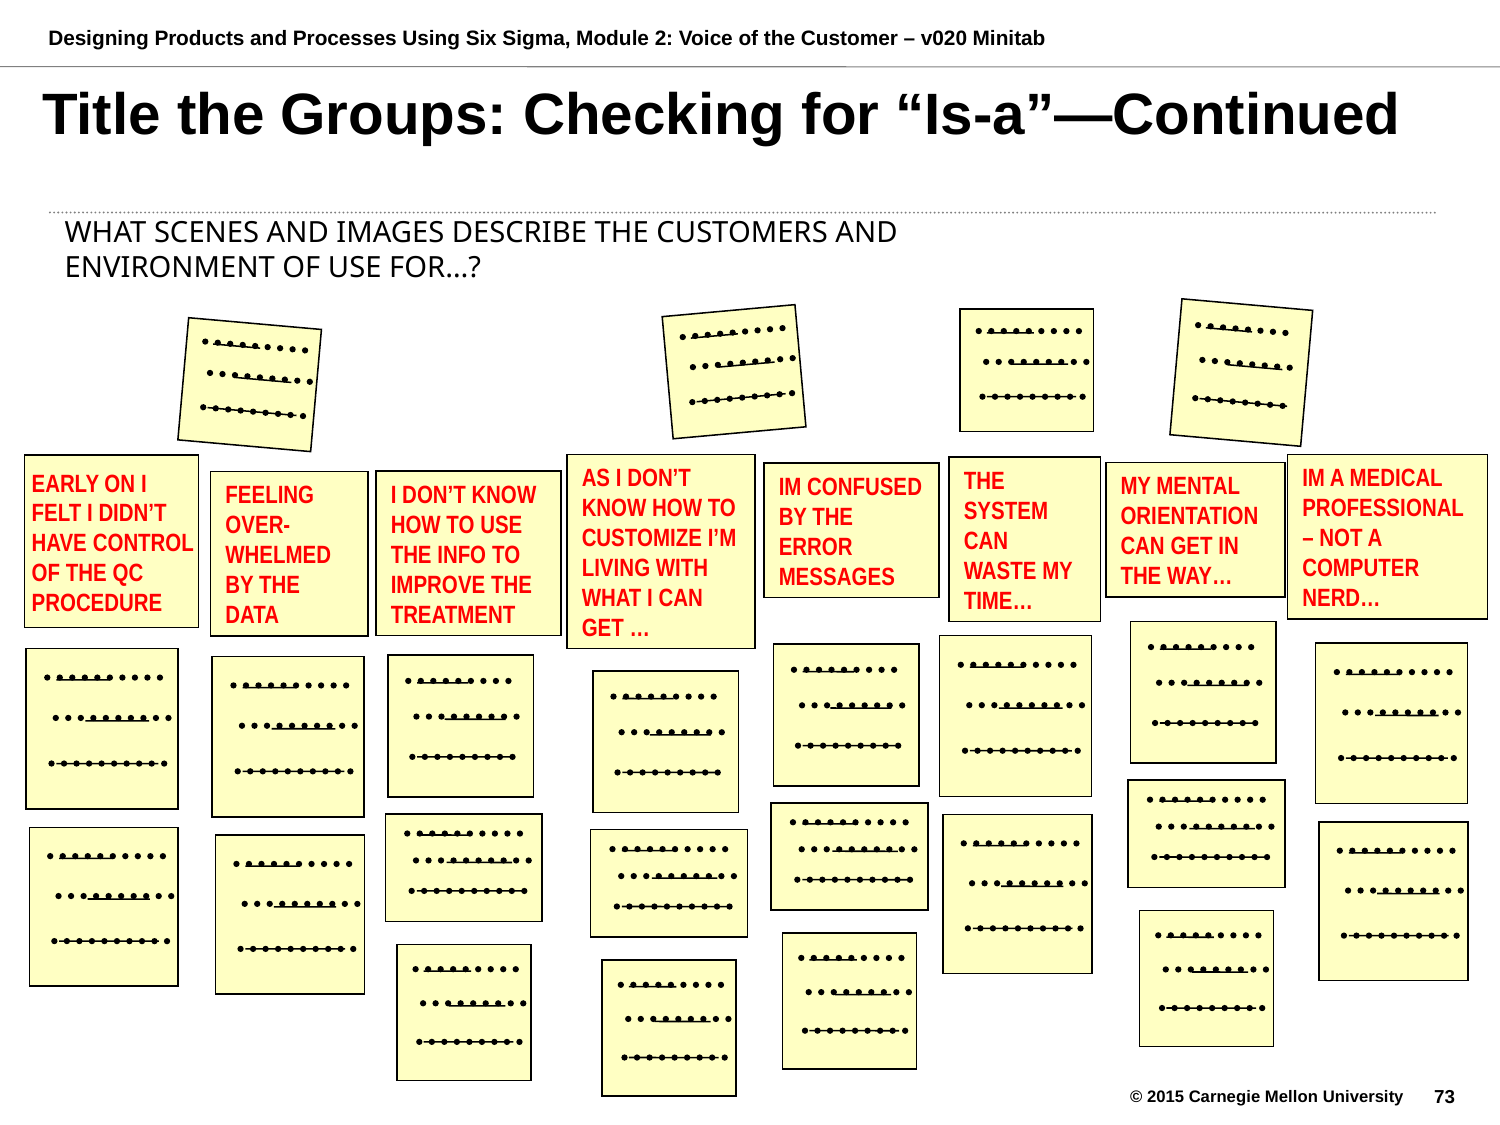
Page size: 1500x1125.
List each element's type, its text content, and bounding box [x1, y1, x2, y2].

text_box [215, 834, 365, 995]
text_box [385, 813, 543, 922]
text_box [770, 802, 929, 911]
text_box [387, 654, 534, 798]
title Title the Groups: Checking for “Is-a”—Continued [42, 89, 1438, 146]
text_box WHAT SCENES AND IMAGES DESCRIBE THE CUSTOMERS AND ENVIRONMENT OF USE FOR…? [49, 205, 932, 291]
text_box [1318, 821, 1469, 981]
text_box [592, 670, 739, 813]
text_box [939, 635, 1092, 797]
text_box IM CONFUSED BY THE ERROR MESSAGES [764, 463, 939, 598]
text_box FEELING OVER- WHELMED BY THE DATA [210, 471, 368, 636]
text_box AS I DON’T KNOW HOW TO CUSTOMIZE I’M LIVING WITH WHAT I CAN GET … [567, 454, 755, 649]
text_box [942, 814, 1093, 974]
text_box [1127, 779, 1286, 888]
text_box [1130, 621, 1277, 764]
text_box IM A MEDICAL PROFESSIONAL – NOT A COMPUTER NERD… [1287, 454, 1488, 619]
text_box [773, 643, 920, 787]
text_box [1315, 642, 1468, 804]
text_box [182, 323, 317, 447]
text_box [959, 308, 1094, 432]
text_box MY MENTAL ORIENTATION CAN GET IN THE WAY… [1105, 462, 1286, 597]
text_box EARLY ON I FELT I DIDN’T HAVE CONTROL OF THE QC PROCEDURE [16, 459, 224, 625]
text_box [601, 959, 737, 1097]
text_box [24, 454, 199, 459]
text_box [29, 827, 179, 987]
text_box THE SYSTEM CAN WASTE MY TIME… [948, 457, 1101, 622]
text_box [590, 829, 748, 938]
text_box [211, 656, 365, 818]
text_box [667, 310, 801, 434]
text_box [1175, 304, 1308, 442]
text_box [25, 648, 179, 810]
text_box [1139, 910, 1274, 1047]
text_box I DON’T KNOW HOW TO USE THE INFO TO IMPROVE THE TREATMENT [376, 471, 561, 636]
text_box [396, 944, 532, 1081]
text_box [782, 932, 917, 1070]
